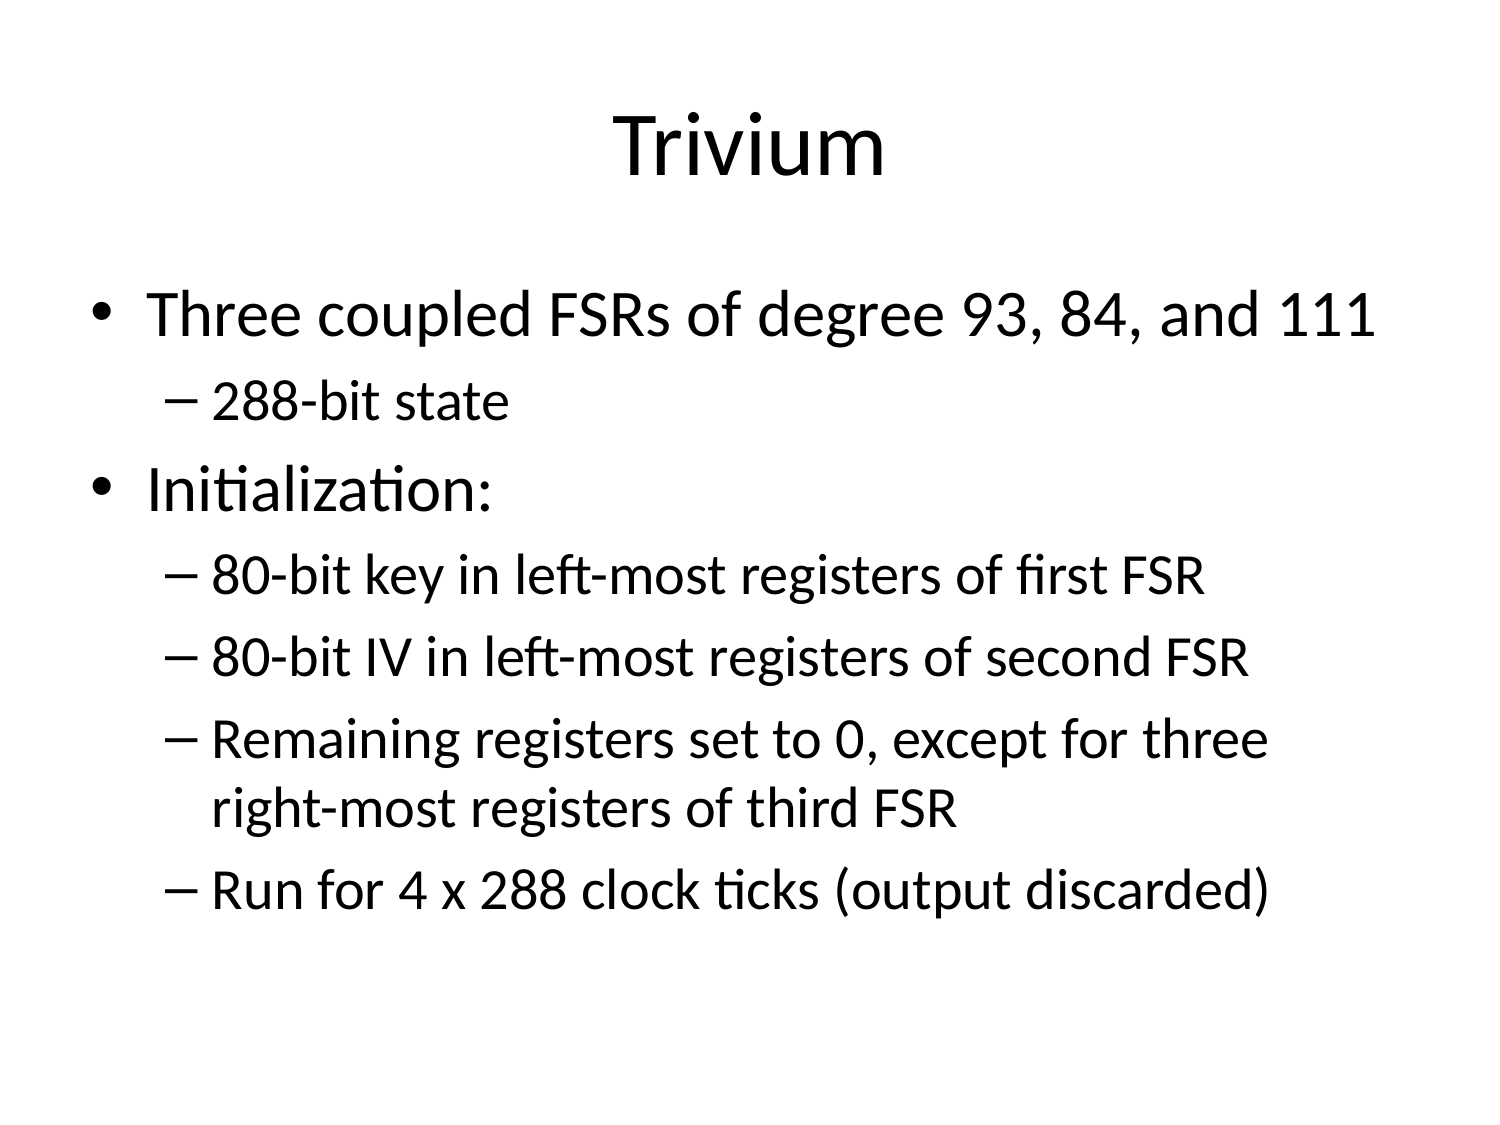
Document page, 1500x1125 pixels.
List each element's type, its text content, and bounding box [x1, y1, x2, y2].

list Three coupled FSRs of degree 93, 84, and 111 288-bit state Initialization: 80-bit key in left-most registers of first FSR 80-bit IV in left-most registers of second FSR Remaining registers set to 0, except for three right-most registers of third FSR Run for 4 x 288 clock ticks (output discarded) [75, 262, 1425, 1005]
title Trivium [75, 45, 1425, 233]
